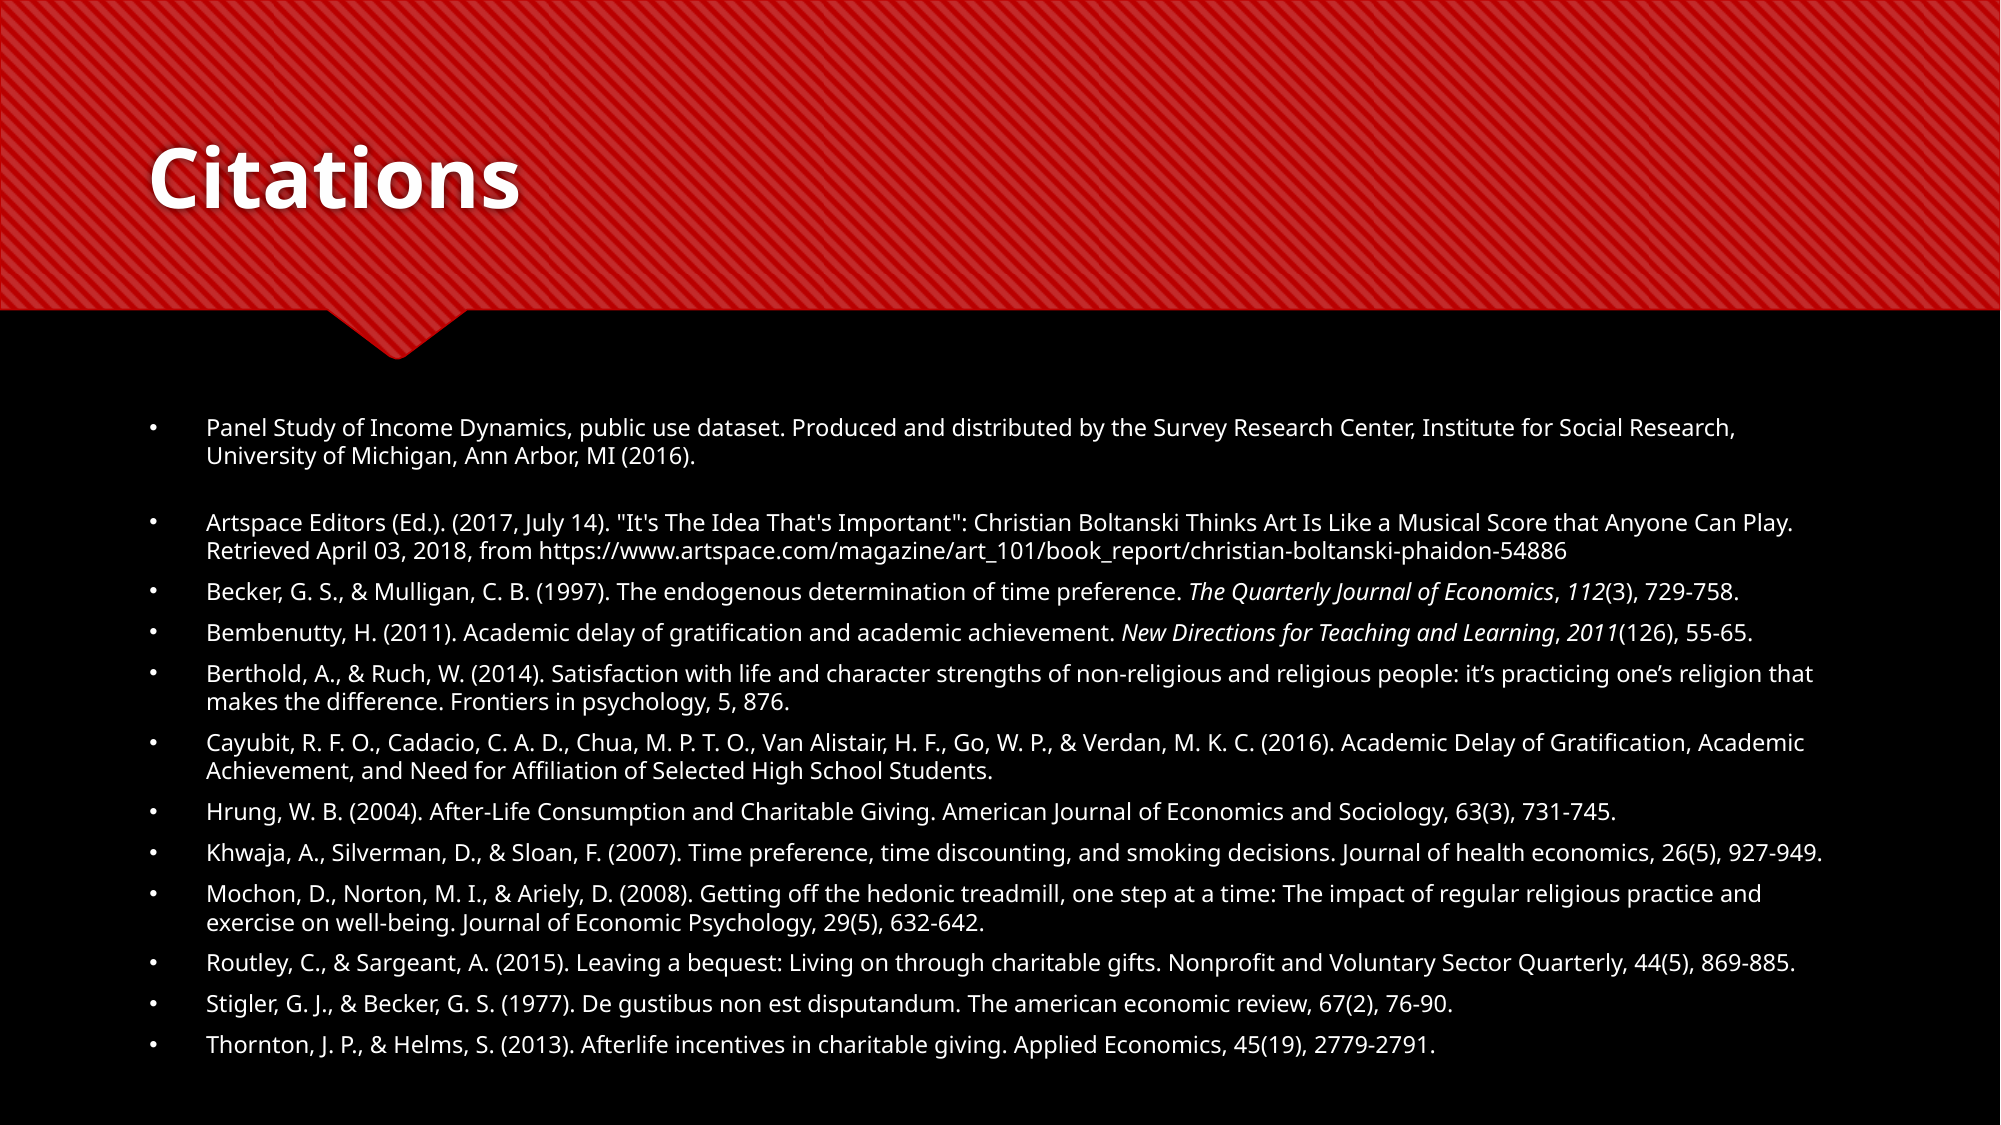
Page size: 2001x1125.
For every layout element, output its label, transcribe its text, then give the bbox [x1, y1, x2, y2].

list Panel Study of Income Dynamics, public use dataset. Produced and distributed by the Survey Research Center, Institute for Social Research, University of Michigan, Ann Arbor, MI (2016). Artspace Editors (Ed.). (2017, July 14). "It's The Idea That's Important": Christian Boltanski Thinks Art Is Like a Musical Score that Anyone Can Play. Retrieved April 03, 2018, from https://www.artspace.com/magazine/art_101/book_report/christian-boltanski-phaidon-54886 Becker, G. S., & Mulligan, C. B. (1997). The endogenous determination of time preference. The Quarterly Journal of Economics, 112(3), 729-758. Bembenutty, H. (2011). Academic delay of gratification and academic achievement. New Directions for Teaching and Learning, 2011(126), 55-65. Berthold, A., & Ruch, W. (2014). Satisfaction with life and character strengths of non-religious and religious people: it’s practicing one’s religion that makes the difference. Frontiers in psychology, 5, 876. Cayubit, R. F. O., Cadacio, C. A. D., Chua, M. P. T. O., Van Alistair, H. F., Go, W. P., & Verdan, M. K. C. (2016). Academic Delay of Gratification, Academic Achievement, and Need for Affiliation of Selected High School Students. Hrung, W. B. (2004). After‐Life Consumption and Charitable Giving. American Journal of Economics and Sociology, 63(3), 731-745. Khwaja, A., Silverman, D., & Sloan, F. (2007). Time preference, time discounting, and smoking decisions. Journal of health economics, 26(5), 927-949. Mochon, D., Norton, M. I., & Ariely, D. (2008). Getting off the hedonic treadmill, one step at a time: The impact of regular religious practice and exercise on well-being. Journal of Economic Psychology, 29(5), 632-642. Routley, C., & Sargeant, A. (2015). Leaving a bequest: Living on through charitable gifts. Nonprofit and Voluntary Sector Quarterly, 44(5), 869-885. Stigler, G. J., & Becker, G. S. (1977). De gustibus non est disputandum. The american economic review, 67(2), 76-90. Thornton, J. P., & Helms, S. (2013). Afterlife incentives in charitable giving. Applied Economics, 45(19), 2779-2791. [134, 364, 1866, 1095]
title Citations [132, 73, 1868, 233]
